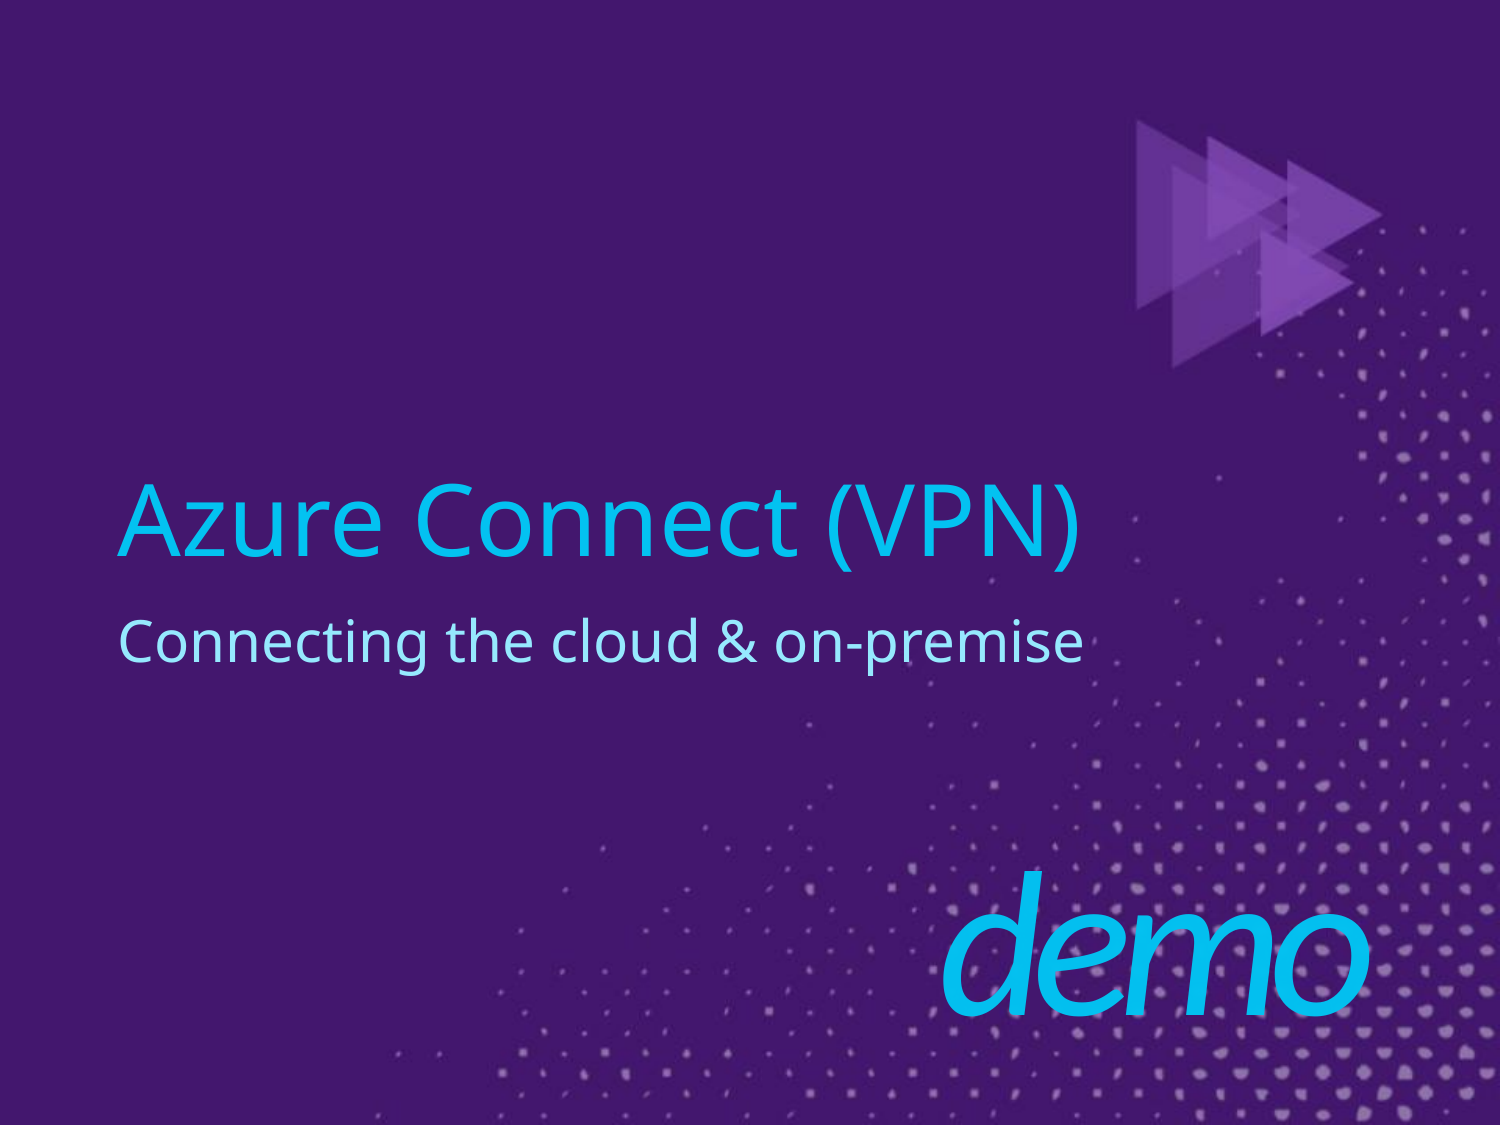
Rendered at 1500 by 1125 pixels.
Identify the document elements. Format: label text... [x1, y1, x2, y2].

list demo [131, 800, 1392, 1027]
picture [0, 0, 1500, 1125]
title Azure Connect (VPN) [102, 398, 1251, 604]
subtitle Connecting the cloud & on-premise [102, 604, 1251, 681]
